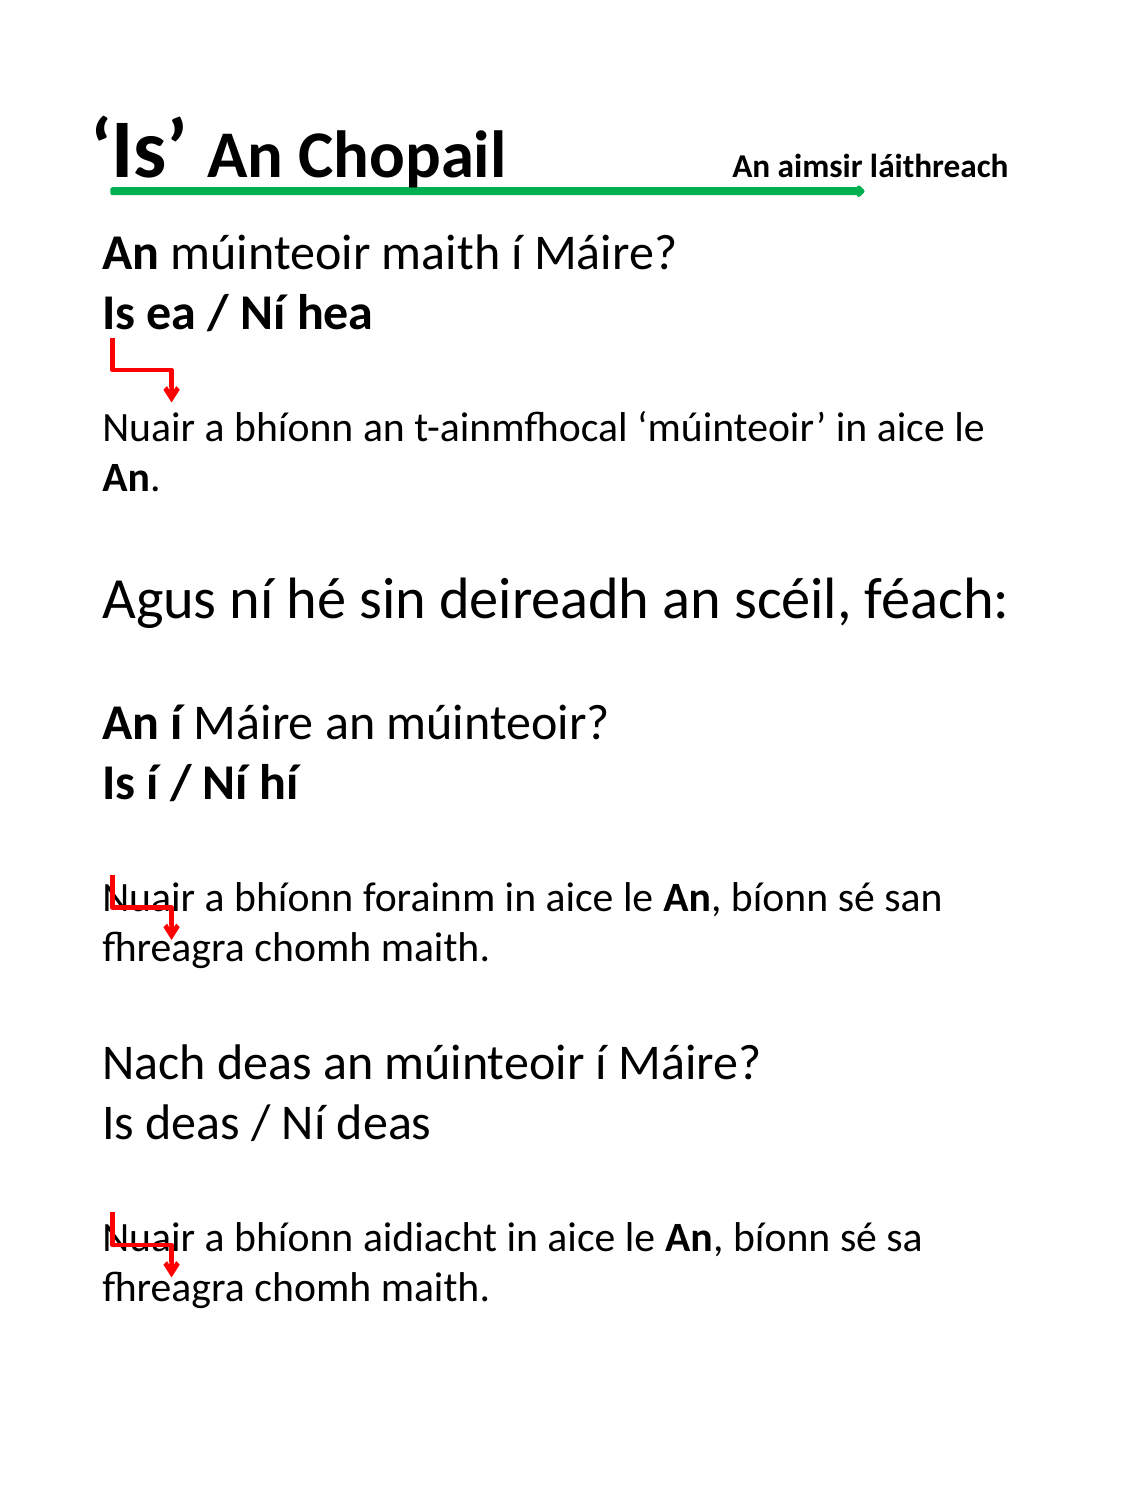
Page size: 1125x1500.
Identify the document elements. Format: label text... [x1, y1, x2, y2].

text_box ‘Is’ An Chopail An aimsir láithreach [75, 74, 1032, 213]
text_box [109, 877, 175, 938]
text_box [109, 1215, 175, 1275]
text_box An múinteoir maith í Máire? Is ea / Ní hea Nuair a bhíonn an t-ainmfhocal ‘múinteoir’ in aice le An. Agus ní hé sin deireadh an scéil, féach: An í Máire an múinteoir? Is í / Ní hí Nuair a bhíonn forainm in aice le An, bíonn sé san fhreagra chomh maith. Nach deas an múinteoir í Máire? Is deas / Ní deas Nuair a bhíonn aidiacht in aice le An, bíonn sé sa fhreagra chomh maith. [87, 213, 1025, 1488]
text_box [109, 340, 175, 400]
